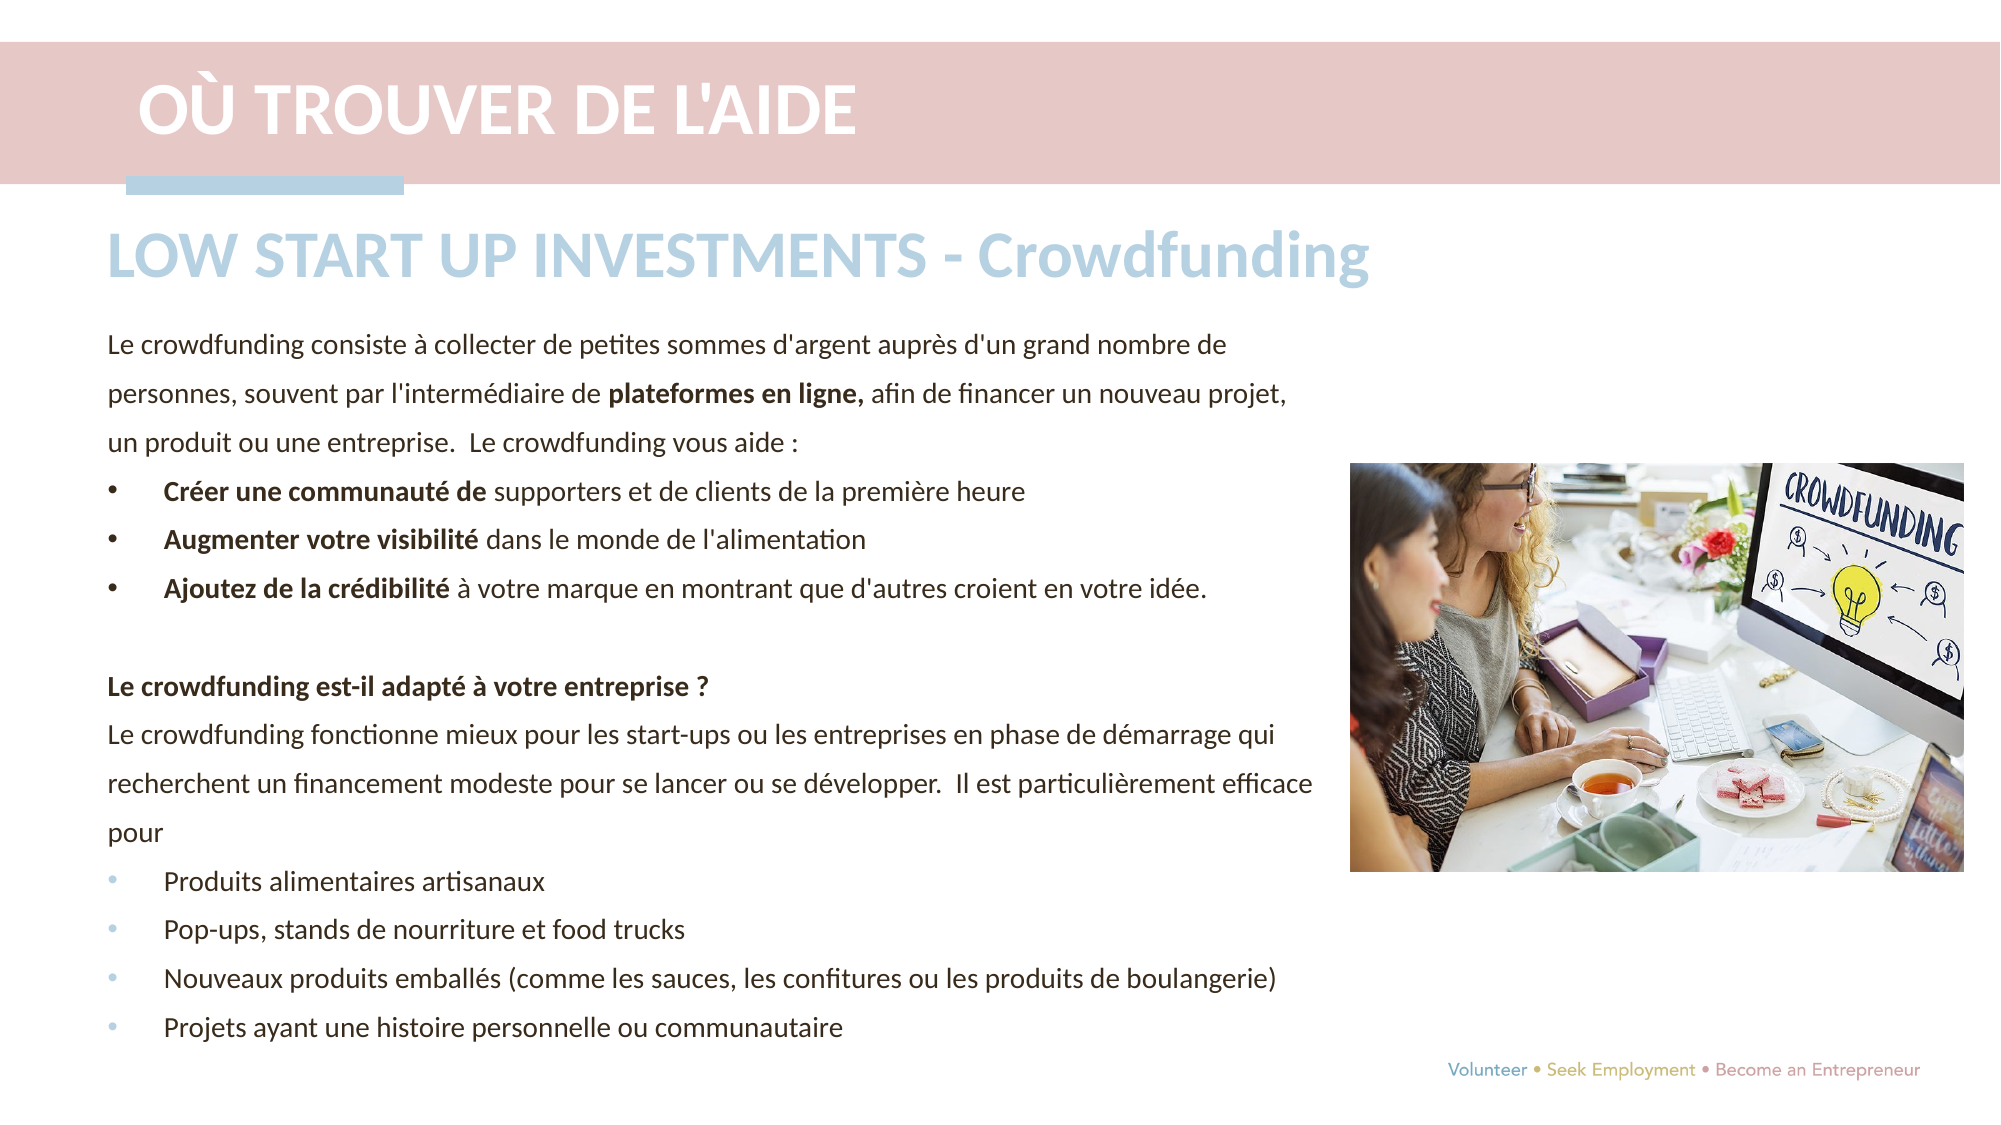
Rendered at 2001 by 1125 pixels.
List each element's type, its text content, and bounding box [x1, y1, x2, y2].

text_box LOW START UP INVESTMENTS - Crowdfunding [92, 221, 1920, 295]
list OÙ TROUVER DE L'AIDE [123, 51, 1913, 170]
text_box Le crowdfunding consiste à collecter de petites sommes d'argent auprès d'un grand nombre de personnes, souvent par l'intermédiaire de plateformes en ligne, afin de financer un nouveau projet, un produit ou une entreprise. Le crowdfunding vous aide : Créer une communauté de supporters et de clients de la première heure Augmenter votre visibilité dans le monde de l'alimentation Ajoutez de la crédibilité à votre marque en montrant que d'autres croient en votre idée. Le crowdfunding est-il adapté à votre entreprise ? Le crowdfunding fonctionne mieux pour les start-ups ou les entreprises en phase de démarrage qui recherchent un financement modeste pour se lancer ou se développer. Il est particulièrement efficace pour Produits alimentaires artisanaux Pop-ups, stands de nourriture et food trucks Nouveaux produits emballés (comme les sauces, les confitures ou les produits de boulangerie) Projets ayant une histoire personnelle ou communautaire [92, 304, 1337, 821]
picture [1418, 1046, 1971, 1103]
picture [1350, 463, 1964, 872]
list QUELQUES LECTURES POUR UN APPRENTISSAGE PLUS APPROFONDI [121, 295, 1920, 1020]
